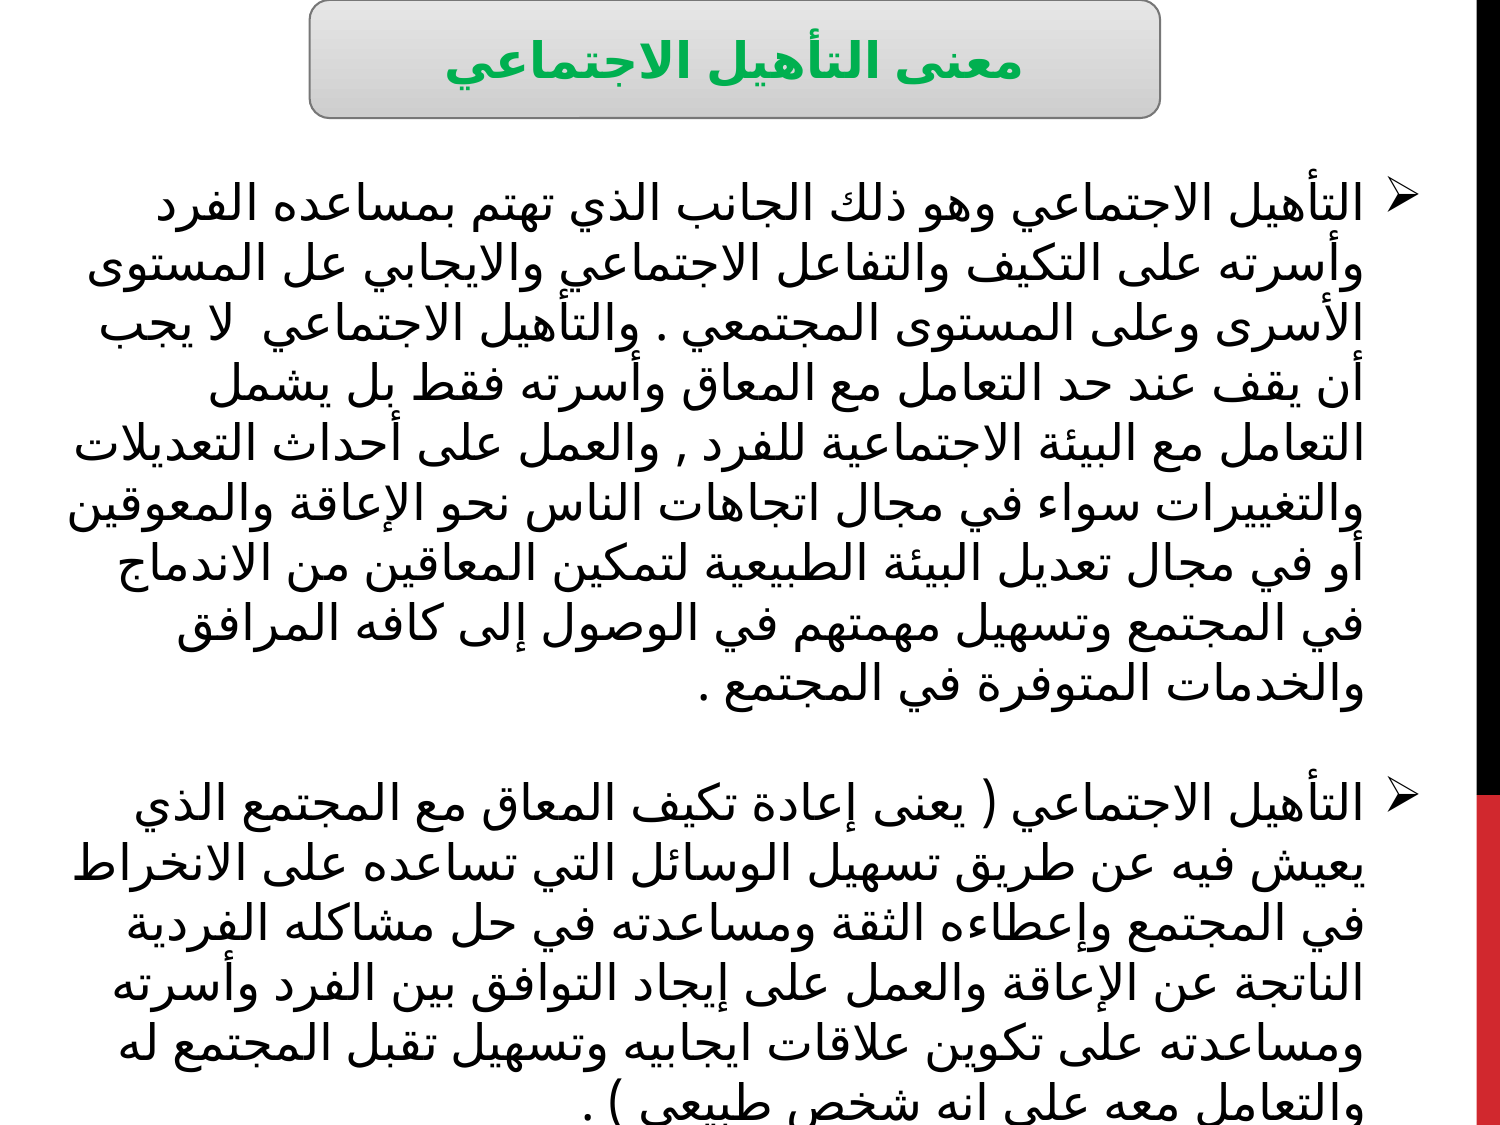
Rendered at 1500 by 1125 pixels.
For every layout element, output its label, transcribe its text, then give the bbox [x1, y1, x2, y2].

text_box معنى التأهيل الاجتماعي [351, 21, 1119, 96]
text_box التأهيل الاجتماعي وهو ذلك الجانب الذي تهتم بمساعده الفرد وأسرته على التكيف والتفاعل الاجتماعي والايجابي عل المستوى الأسرى وعلى المستوى المجتمعي . والتأهيل الاجتماعي لا يجب أن يقف عند حد التعامل مع المعاق وأسرته فقط بل يشمل التعامل مع البيئة الاجتماعية للفرد , والعمل على أحداث التعديلات والتغييرات سواء في مجال اتجاهات الناس نحو الإعاقة والمعوقين أو في مجال تعديل البيئة الطبيعية لتمكين المعاقين من الاندماج في المجتمع وتسهيل مهمتهم في الوصول إلى كافه المرافق والخدمات المتوفرة في المجتمع . التأهيل الاجتماعي ( يعنى إعادة تكيف المعاق مع المجتمع الذي يعيش فيه عن طريق تسهيل الوسائل التي تساعده على الانخراط في المجتمع وإعطاءه الثقة ومساعدته في حل مشاكله الفردية الناتجة عن الإعاقة والعمل على إيجاد التوافق بين الفرد وأسرته ومساعدته على تكوين علاقات ايجابيه وتسهيل تقبل المجتمع له والتعامل معه على انه شخص طبيعي ) . [32, 102, 1438, 1125]
text_box [308, 0, 1162, 102]
